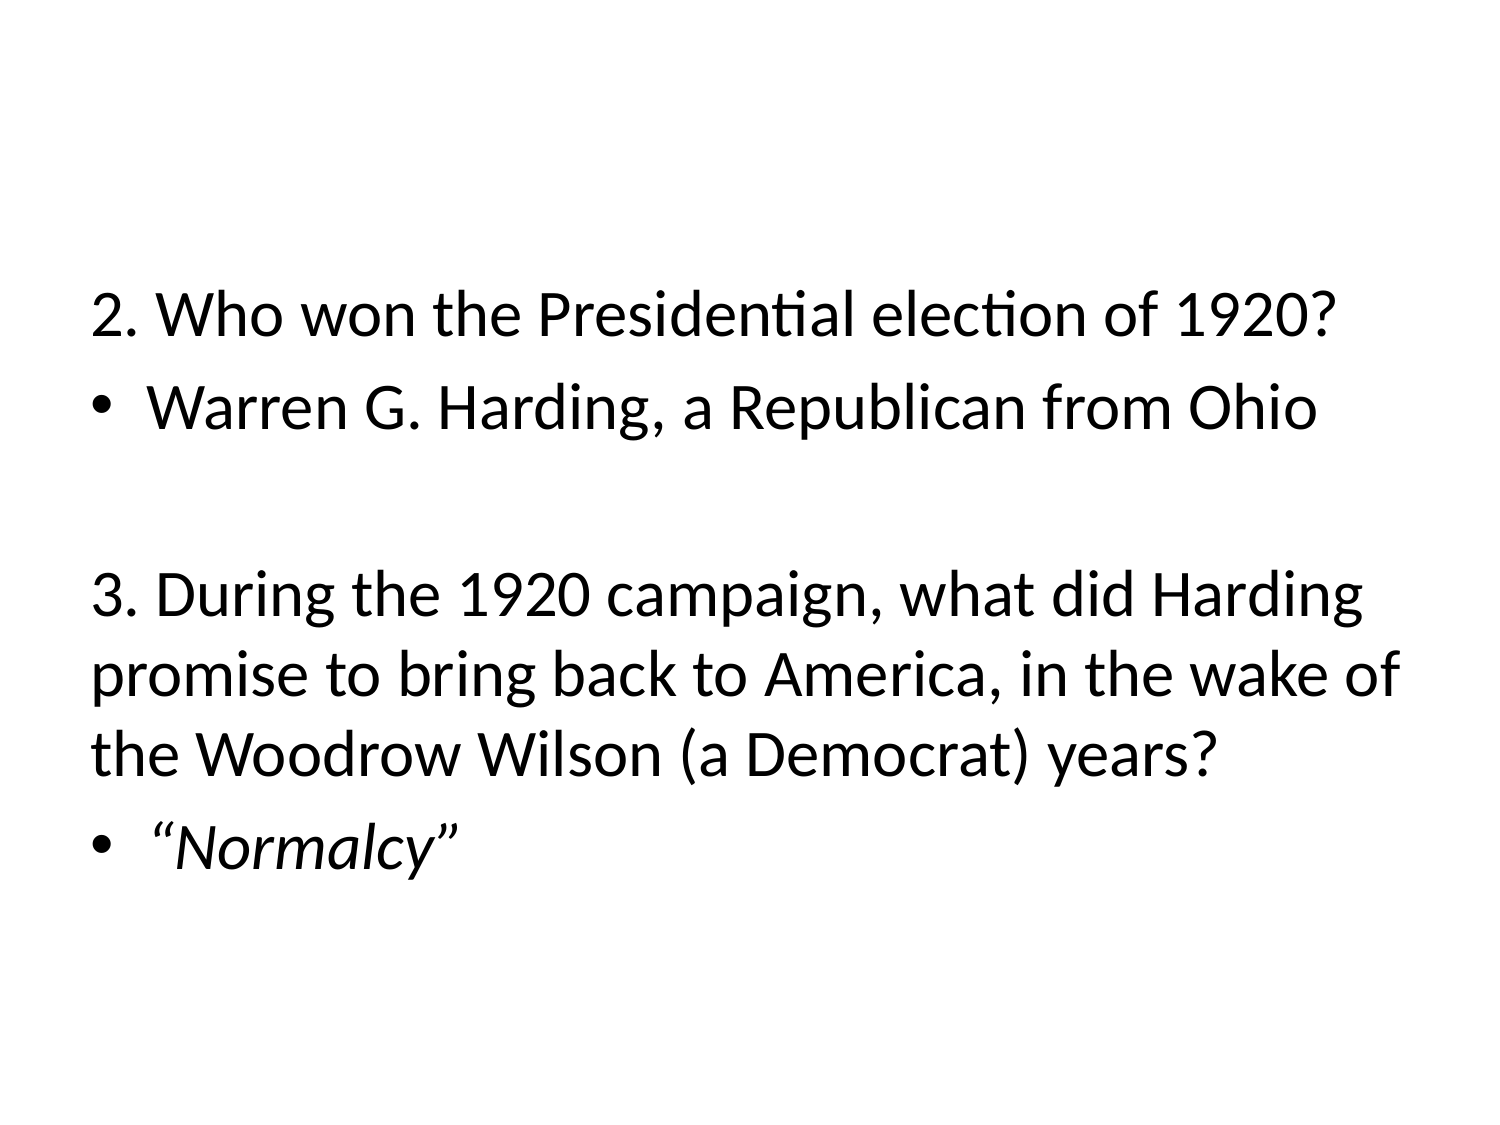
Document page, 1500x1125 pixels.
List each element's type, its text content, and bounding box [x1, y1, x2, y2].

list 2. Who won the Presidential election of 1920? Warren G. Harding, a Republican from Ohio 3. During the 1920 campaign, what did Harding promise to bring back to America, in the wake of the Woodrow Wilson (a Democrat) years? “Normalcy” [75, 262, 1425, 1005]
